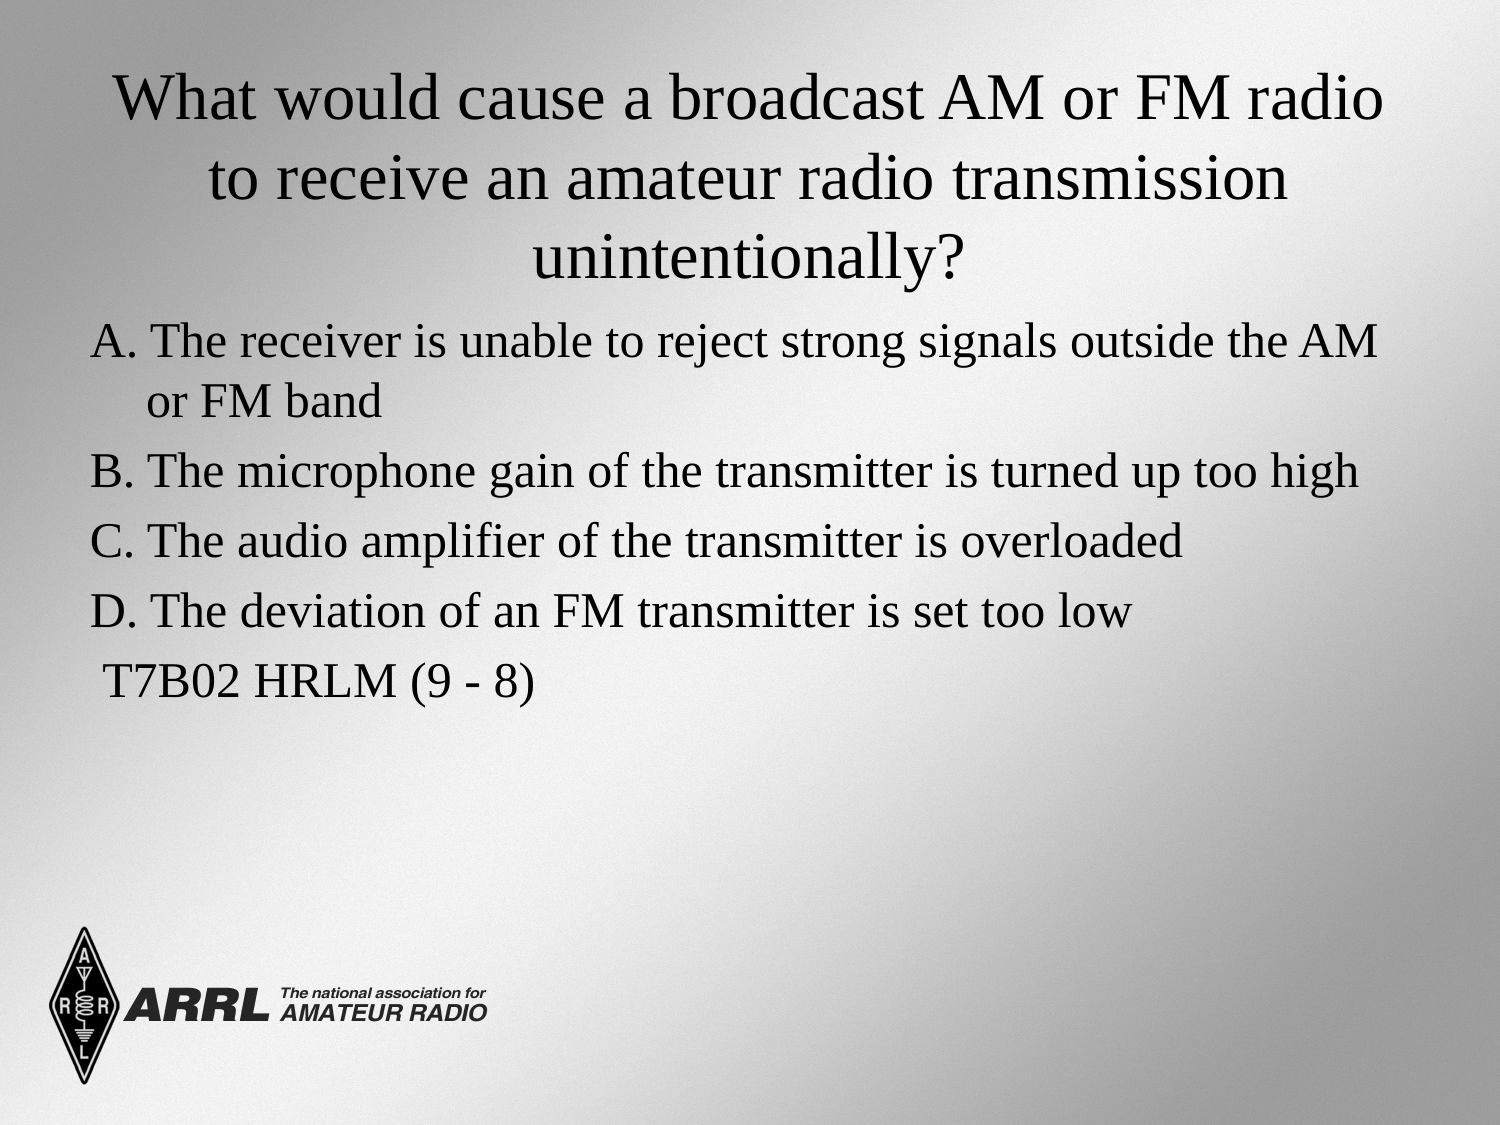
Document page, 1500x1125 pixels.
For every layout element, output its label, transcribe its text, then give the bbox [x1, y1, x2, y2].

title What would cause a broadcast AM or FM radio to receive an amateur radio transmission unintentionally? [75, 45, 1425, 233]
list A. The receiver is unable to reject strong signals outside the AM or FM band B. The microphone gain of the transmitter is turned up too high C. The audio amplifier of the transmitter is overloaded D. The deviation of an FM transmitter is set too low T7B02 HRLM (9 - 8) [75, 299, 1425, 1005]
picture [0, 0, 1500, 1125]
